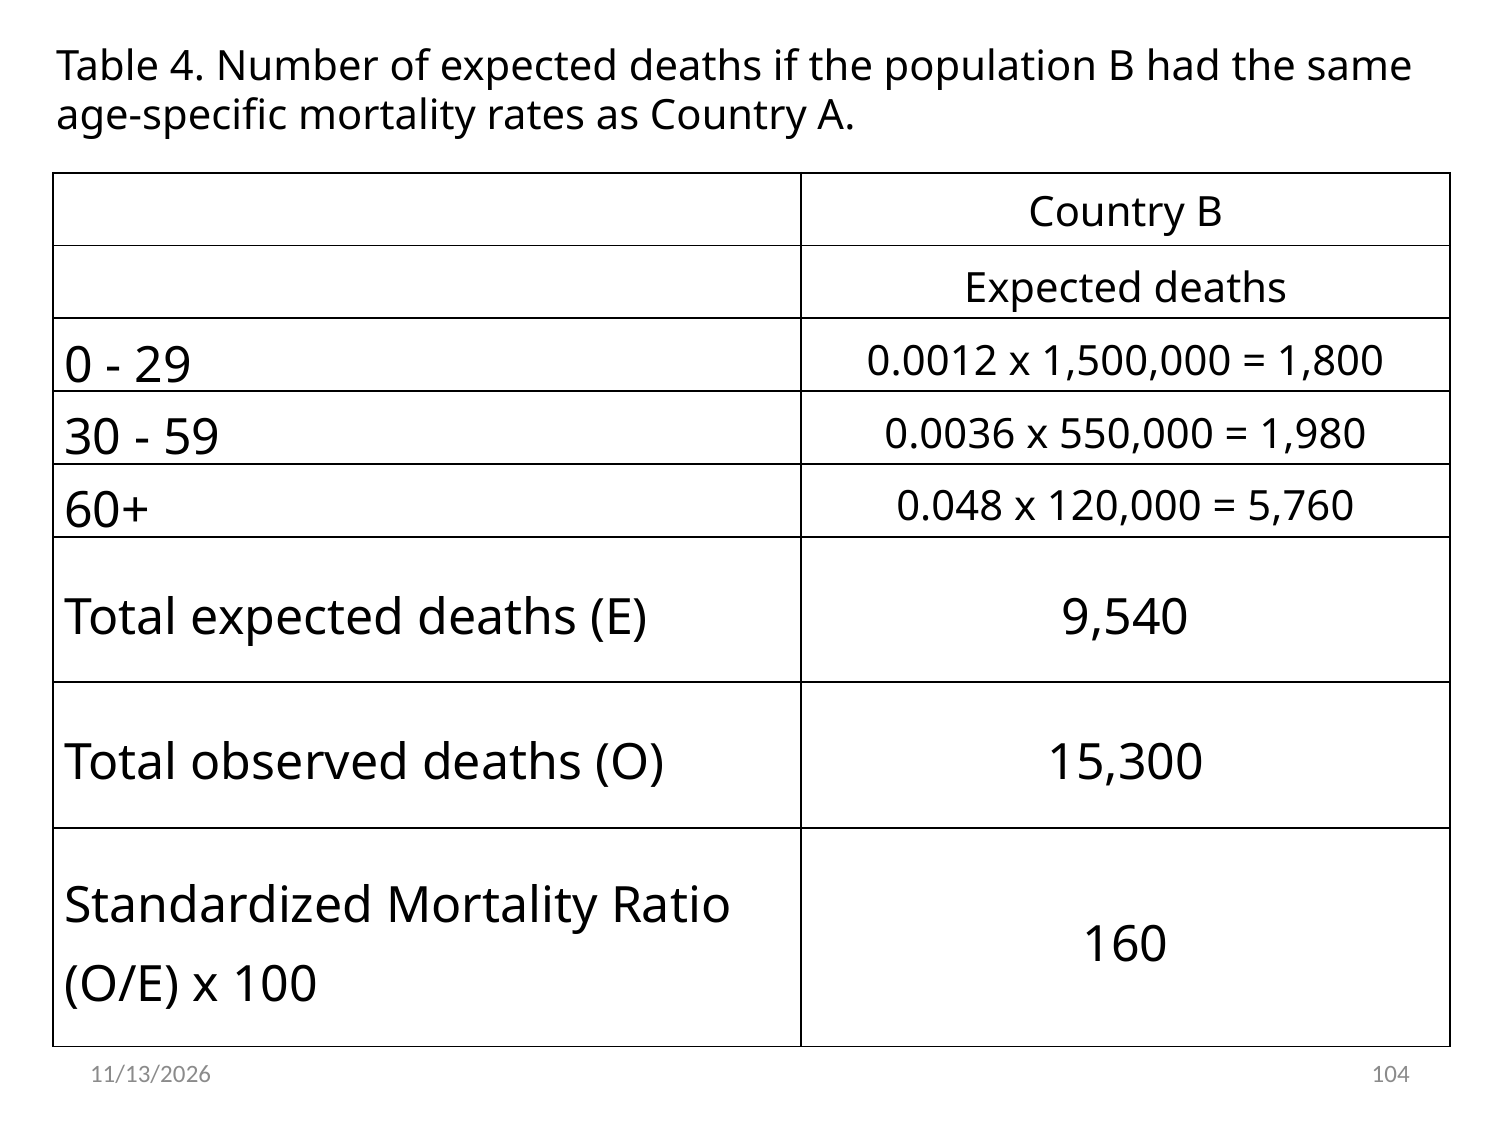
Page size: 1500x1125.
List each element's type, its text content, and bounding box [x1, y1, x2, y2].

table_cell 160 [802, 829, 1449, 1046]
table_cell 0.048 x 120,000 = 5,760 [802, 465, 1449, 536]
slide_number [75, 1047, 425, 1103]
table_cell 0.0012 x 1,500,000 = 1,800 [802, 319, 1449, 390]
slide_number 104 [1074, 1047, 1425, 1103]
text_box Table 4. Number of expected deaths if the population B had the same age-specific mortality rates as Country A. [41, 30, 1471, 146]
table_cell 9,540 [802, 538, 1449, 681]
table_header Country B [802, 174, 1449, 245]
table_cell 15,300 [802, 683, 1449, 827]
table_cell 60+ [54, 465, 800, 536]
table_cell Total observed deaths (O) [54, 683, 800, 827]
table_cell 30 - 59 [54, 392, 800, 463]
table_cell [54, 246, 800, 317]
table_header [54, 174, 800, 245]
table_cell 0 - 29 [54, 319, 800, 390]
table_cell Standardized Mortality Ratio (O/E) x 100 [54, 829, 800, 1046]
table_cell 0.0036 x 550,000 = 1,980 [802, 392, 1449, 463]
table_cell Total expected deaths (E) [54, 538, 800, 681]
table_cell Expected deaths [802, 246, 1449, 317]
